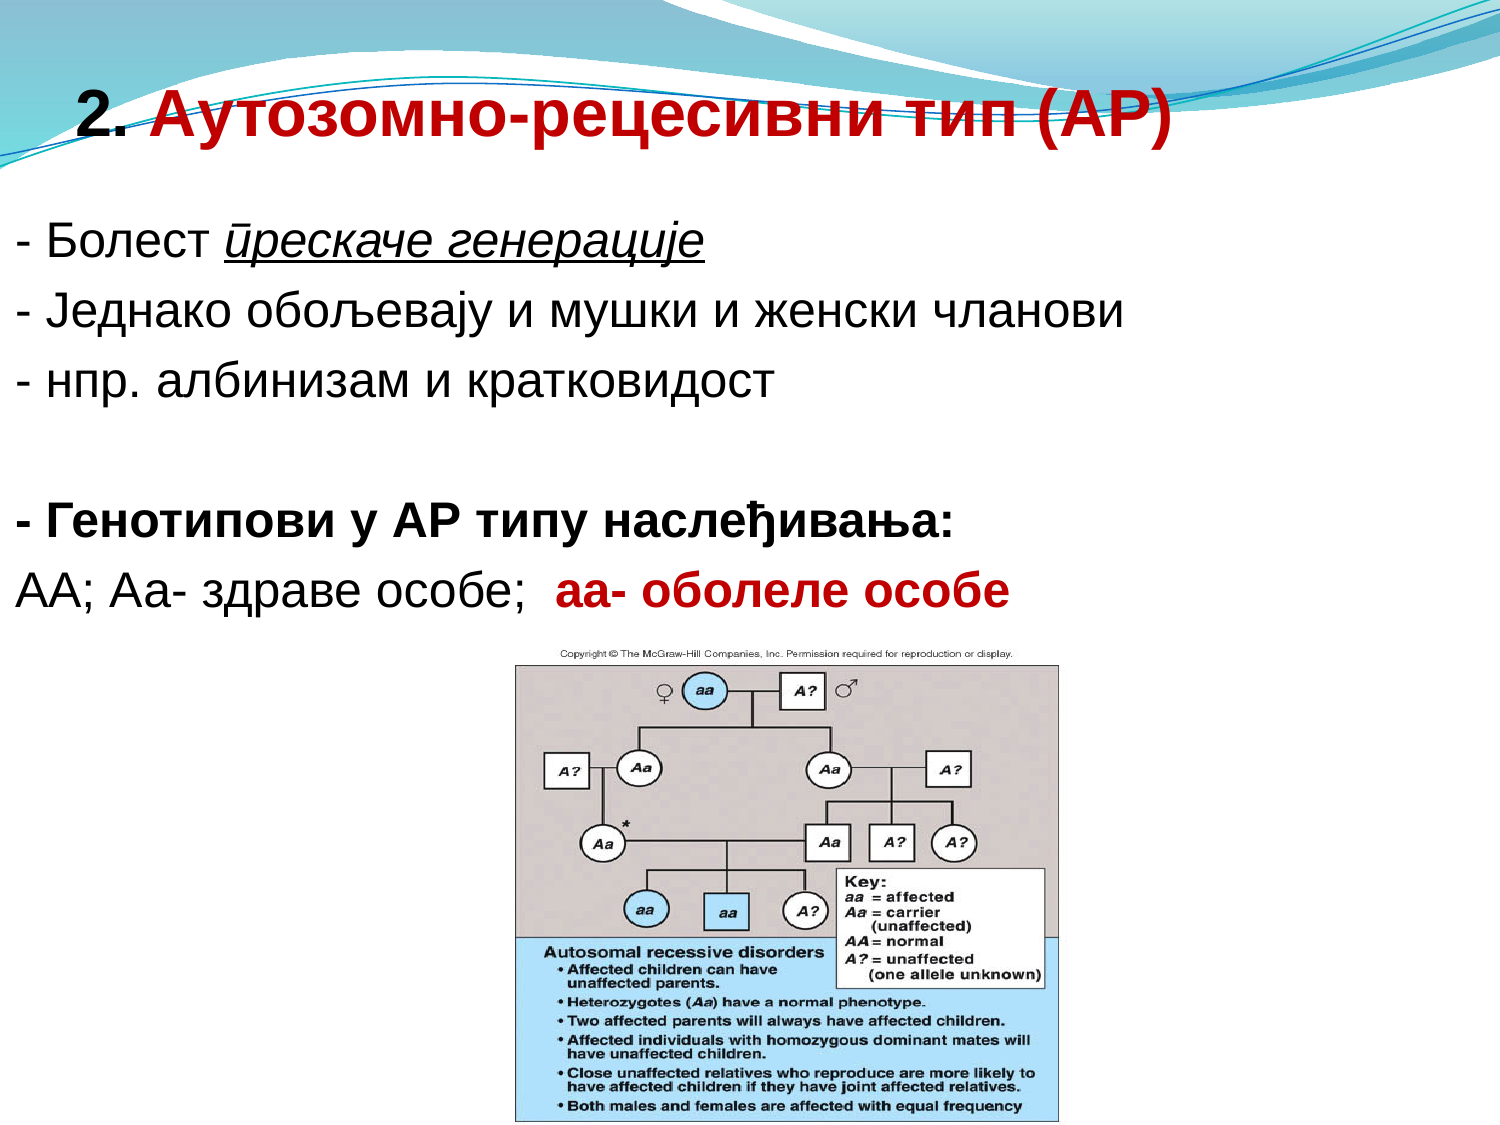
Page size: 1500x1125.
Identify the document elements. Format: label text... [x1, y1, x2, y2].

title 2. Аутозомно-рецесивни тип (АР) [75, 0, 1425, 150]
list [399, 649, 1176, 1125]
list - Болест прескаче генерације - Једнако обољевају и мушки и женски чланови - нпр. aлбинизам и кратковидост - Генотипови у АР типу наслеђивања: АА; Аа- здраве особе; аа- оболеле особе [0, 200, 1463, 625]
